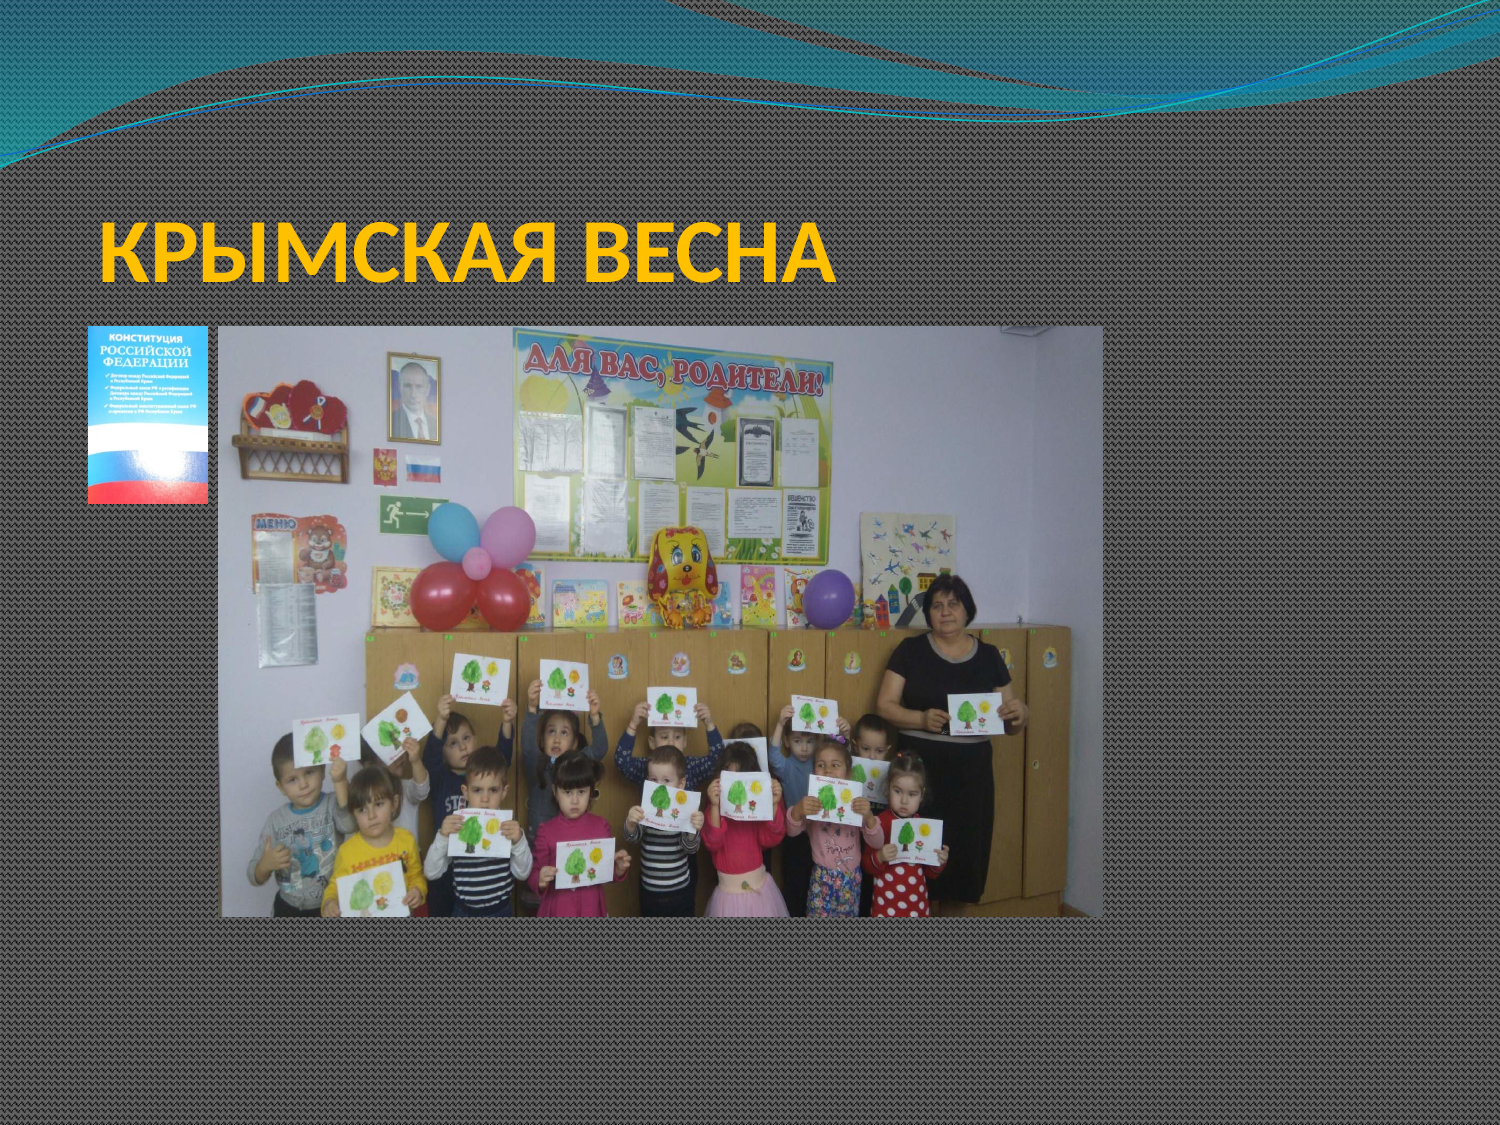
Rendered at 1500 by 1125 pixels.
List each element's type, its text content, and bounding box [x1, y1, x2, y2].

list 1 [75, 317, 1425, 1038]
picture [218, 325, 1104, 917]
picture [88, 325, 208, 504]
title КРЫМСКАЯ ВЕСНА [75, 115, 1425, 303]
